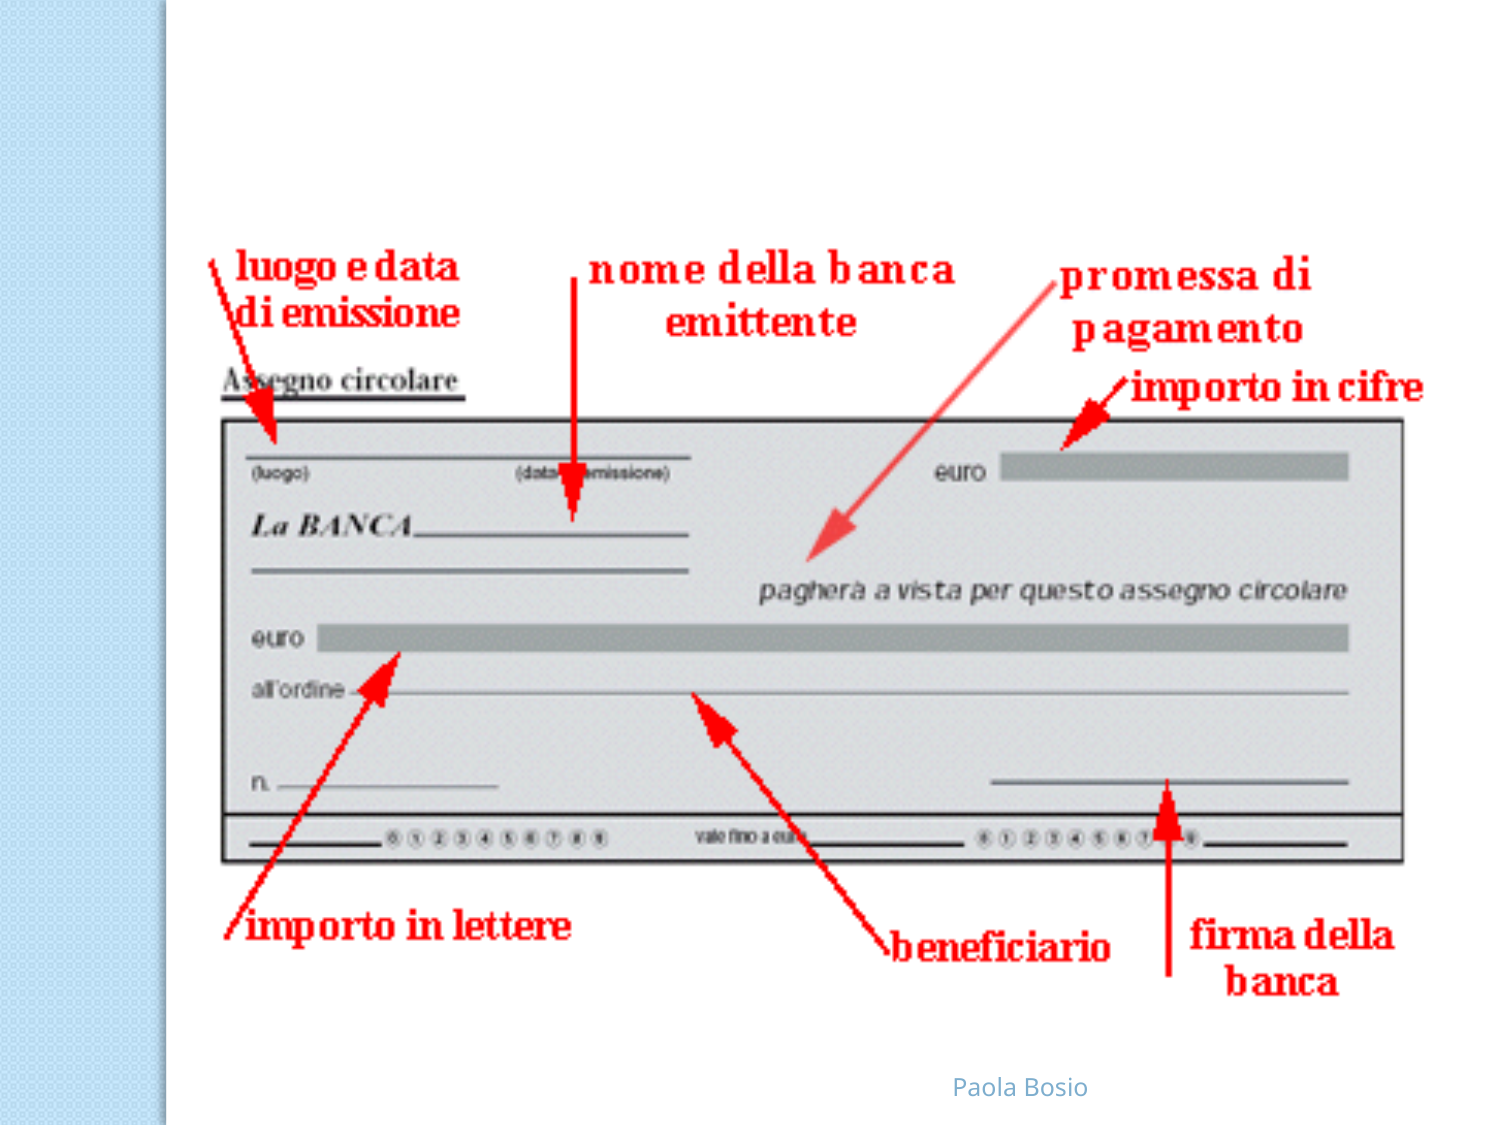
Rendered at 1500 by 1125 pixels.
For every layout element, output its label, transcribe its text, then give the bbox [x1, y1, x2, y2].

footer Paola Bosio [937, 1034, 1413, 1113]
picture [194, 238, 1433, 1013]
